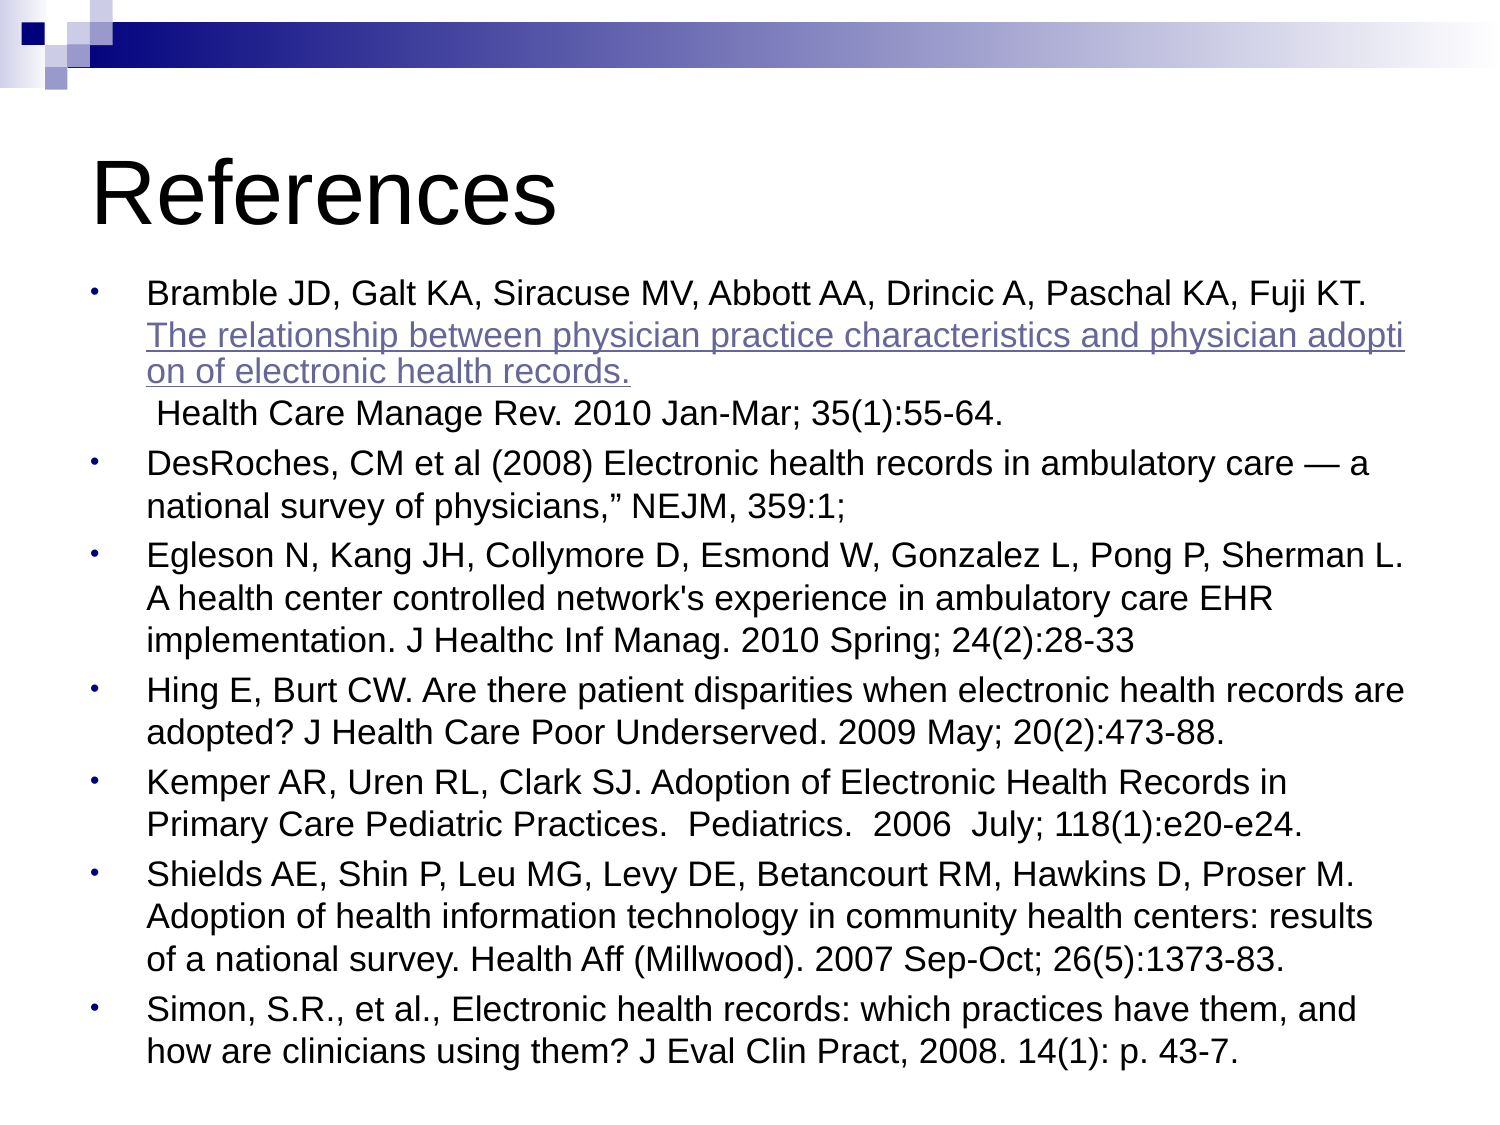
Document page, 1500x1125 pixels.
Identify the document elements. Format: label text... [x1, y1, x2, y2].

title References [75, 75, 1425, 262]
list Bramble JD, Galt KA, Siracuse MV, Abbott AA, Drincic A, Paschal KA, Fuji KT. The relationship between physician practice characteristics and physician adoption of electronic health records. Health Care Manage Rev. 2010 Jan-Mar; 35(1):55-64. DesRoches, CM et al (2008) Electronic health records in ambulatory care — a national survey of physicians,” NEJM, 359:1; Egleson N, Kang JH, Collymore D, Esmond W, Gonzalez L, Pong P, Sherman L. A health center controlled network's experience in ambulatory care EHR implementation. J Healthc Inf Manag. 2010 Spring; 24(2):28-33 Hing E, Burt CW. Are there patient disparities when electronic health records are adopted? J Health Care Poor Underserved. 2009 May; 20(2):473-88. Kemper AR, Uren RL, Clark SJ. Adoption of Electronic Health Records in Primary Care Pediatric Practices. Pediatrics. 2006 July; 118(1):e20-e24. Shields AE, Shin P, Leu MG, Levy DE, Betancourt RM, Hawkins D, Proser M. Adoption of health information technology in community health centers: results of a national survey. Health Aff (Millwood). 2007 Sep-Oct; 26(5):1373-83. Simon, S.R., et al., Electronic health records: which practices have them, and how are clinicians using them? J Eval Clin Pract, 2008. 14(1): p. 43-7. [75, 262, 1425, 900]
